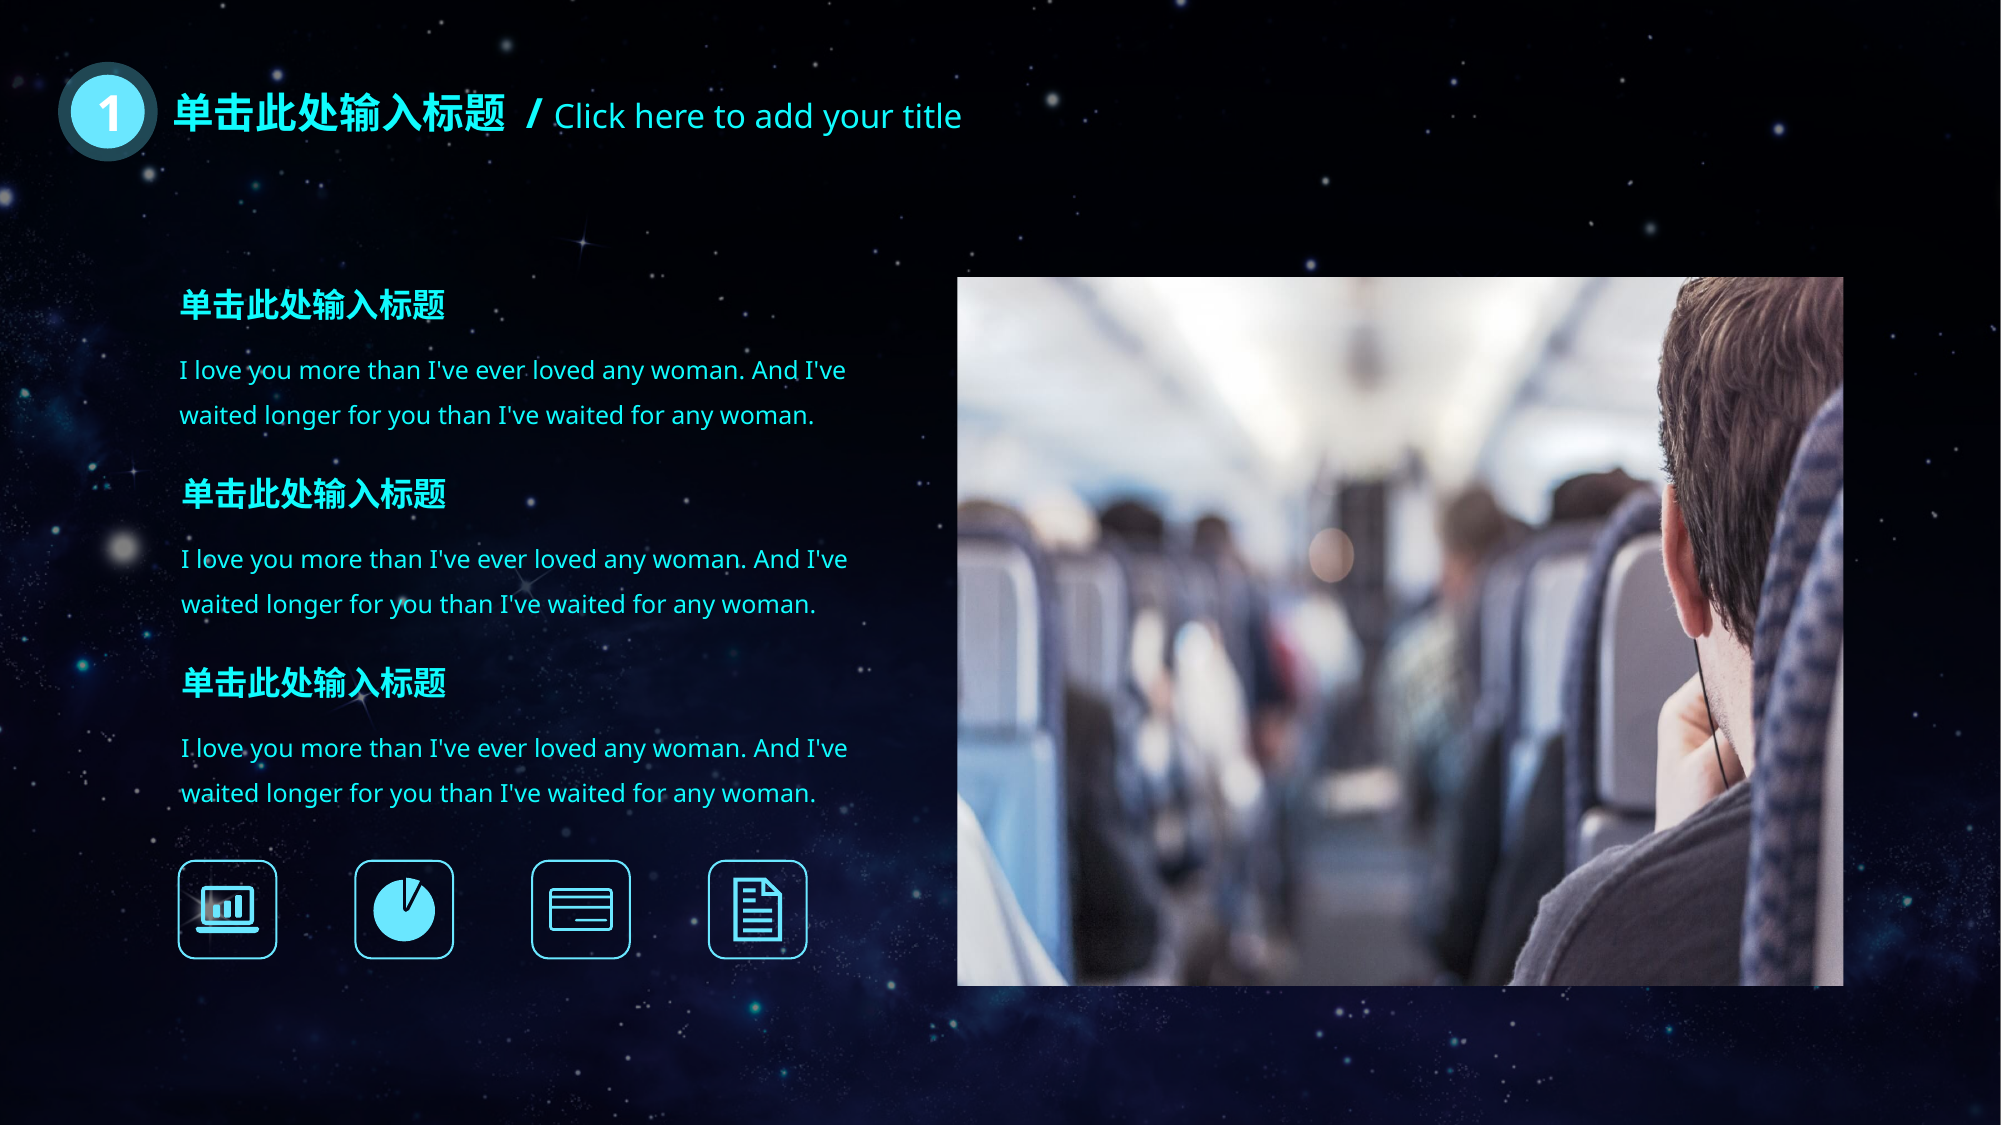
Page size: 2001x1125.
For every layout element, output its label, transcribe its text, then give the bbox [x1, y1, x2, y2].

text_box I love you more than I've ever loved any woman. And I've waited longer for you than I've waited for any woman. [166, 521, 900, 626]
text_box I love you more than I've ever loved any woman. And I've waited longer for you than I've waited for any woman. [164, 332, 898, 437]
text_box I love you more than I've ever loved any woman. And I've waited longer for you than I've waited for any woman. [166, 709, 900, 815]
picture [0, 0, 2001, 1125]
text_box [355, 860, 454, 959]
text_box 单击此处输入标题 [166, 466, 607, 521]
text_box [708, 860, 807, 959]
text_box 单击此处输入标题 [164, 277, 605, 332]
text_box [178, 860, 277, 959]
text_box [58, 61, 158, 162]
text_box 单击此处输入标题 [166, 654, 607, 710]
text_box [956, 276, 1844, 986]
text_box 单击此处输入标题 / Click here to add your title [158, 78, 1017, 144]
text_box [532, 860, 630, 959]
